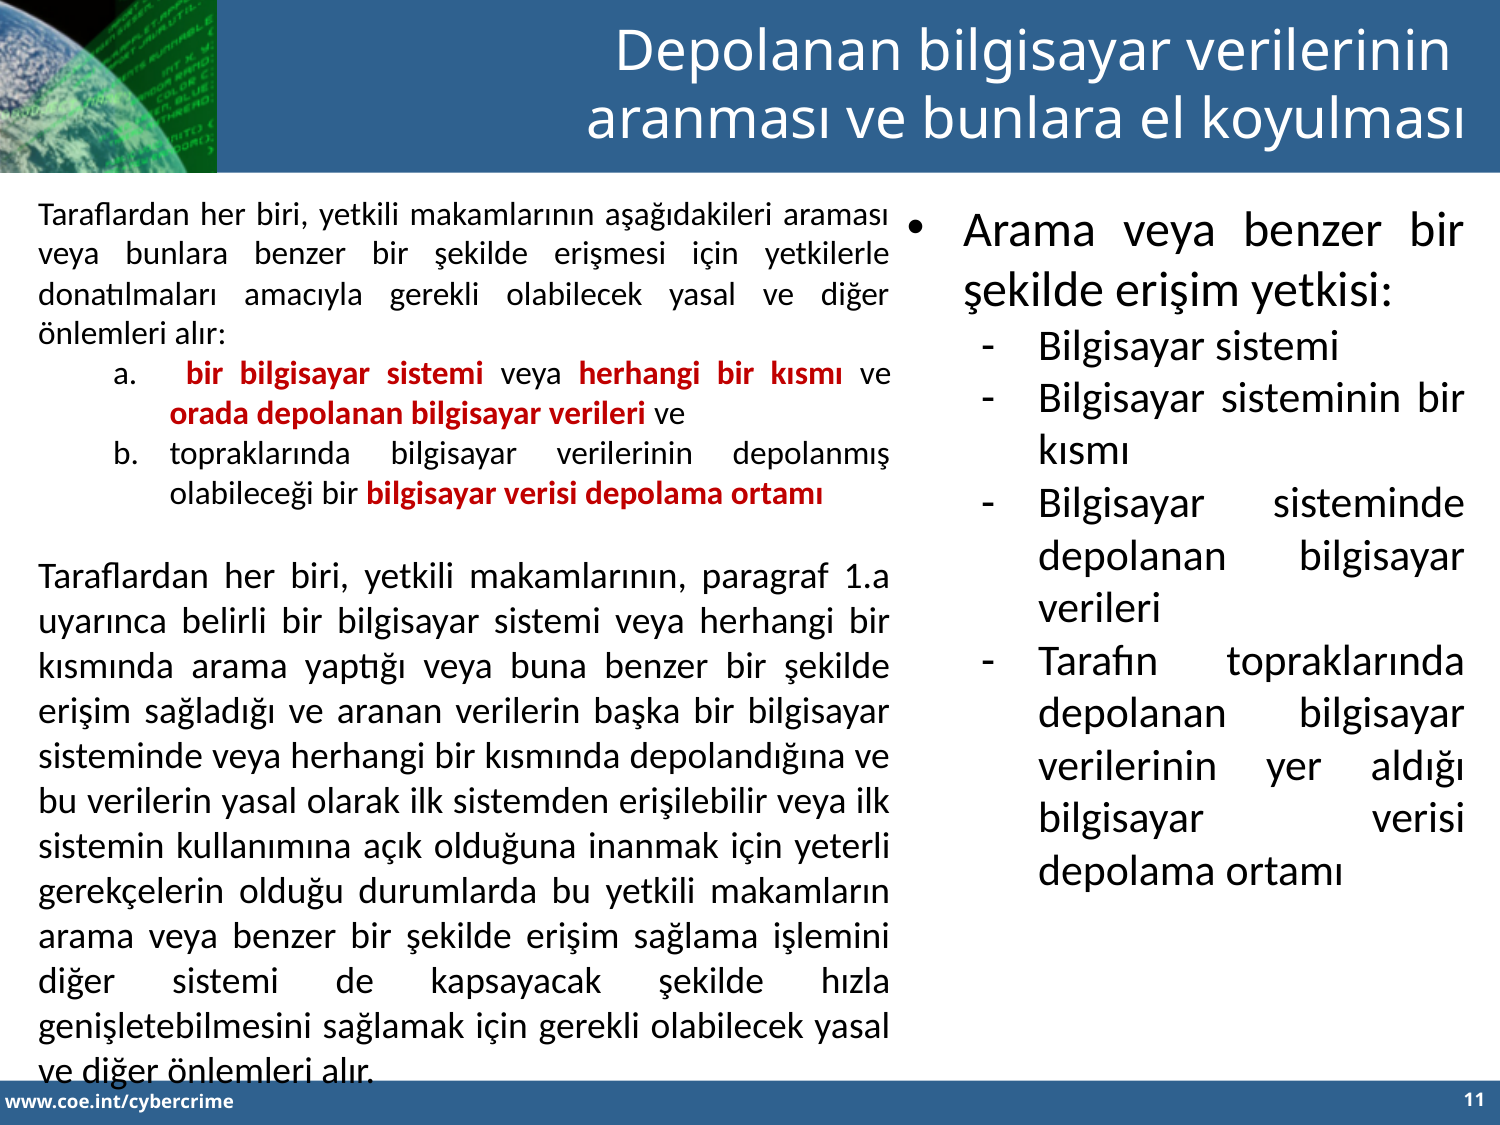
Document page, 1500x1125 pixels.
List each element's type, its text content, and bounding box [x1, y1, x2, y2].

picture [0, 0, 217, 173]
text_box Depolanan bilgisayar verilerinin aranması ve bunlara el koyulması [230, 7, 1483, 157]
text_box Arama veya benzer bir şekilde erişim yetkisi: Bilgisayar sistemi Bilgisayar sisteminin bir kısmı Bilgisayar sisteminde depolanan bilgisayar verileri Tarafın topraklarında depolanan bilgisayar verilerinin yer aldığı bilgisayar verisi depolama ortamı [892, 188, 1480, 902]
text_box Taraflardan her biri, yetkili makamlarının aşağıdakileri araması veya bunlara benzer bir şekilde erişmesi için yetkilerle donatılmaları amacıyla gerekli olabilecek yasal ve diğer önlemleri alır: bir bilgisayar sistemi veya herhangi bir kısmı ve orada depolanan bilgisayar verileri ve topraklarında bilgisayar verilerinin depolanmış olabileceği bir bilgisayar verisi depolama ortamı Taraflardan her biri, yetkili makamlarının, paragraf 1.a uyarınca belirli bir bilgisayar sistemi veya herhangi bir kısmında arama yaptığı veya buna benzer bir şekilde erişim sağladığı ve aranan verilerin başka bir bilgisayar sisteminde veya herhangi bir kısmında depolandığına ve bu verilerin yasal olarak ilk sistemden erişilebilir veya ilk sistemin kullanımına açık olduğuna inanmak için yeterli gerekçelerin olduğu durumlarda bu yetkili makamların arama veya benzer bir şekilde erişim sağlama işlemini diğer sistemi de kapsayacak şekilde hızla genişletebilmesini sağlamak için gerekli olabilecek yasal ve diğer önlemleri alır. [23, 184, 906, 1099]
